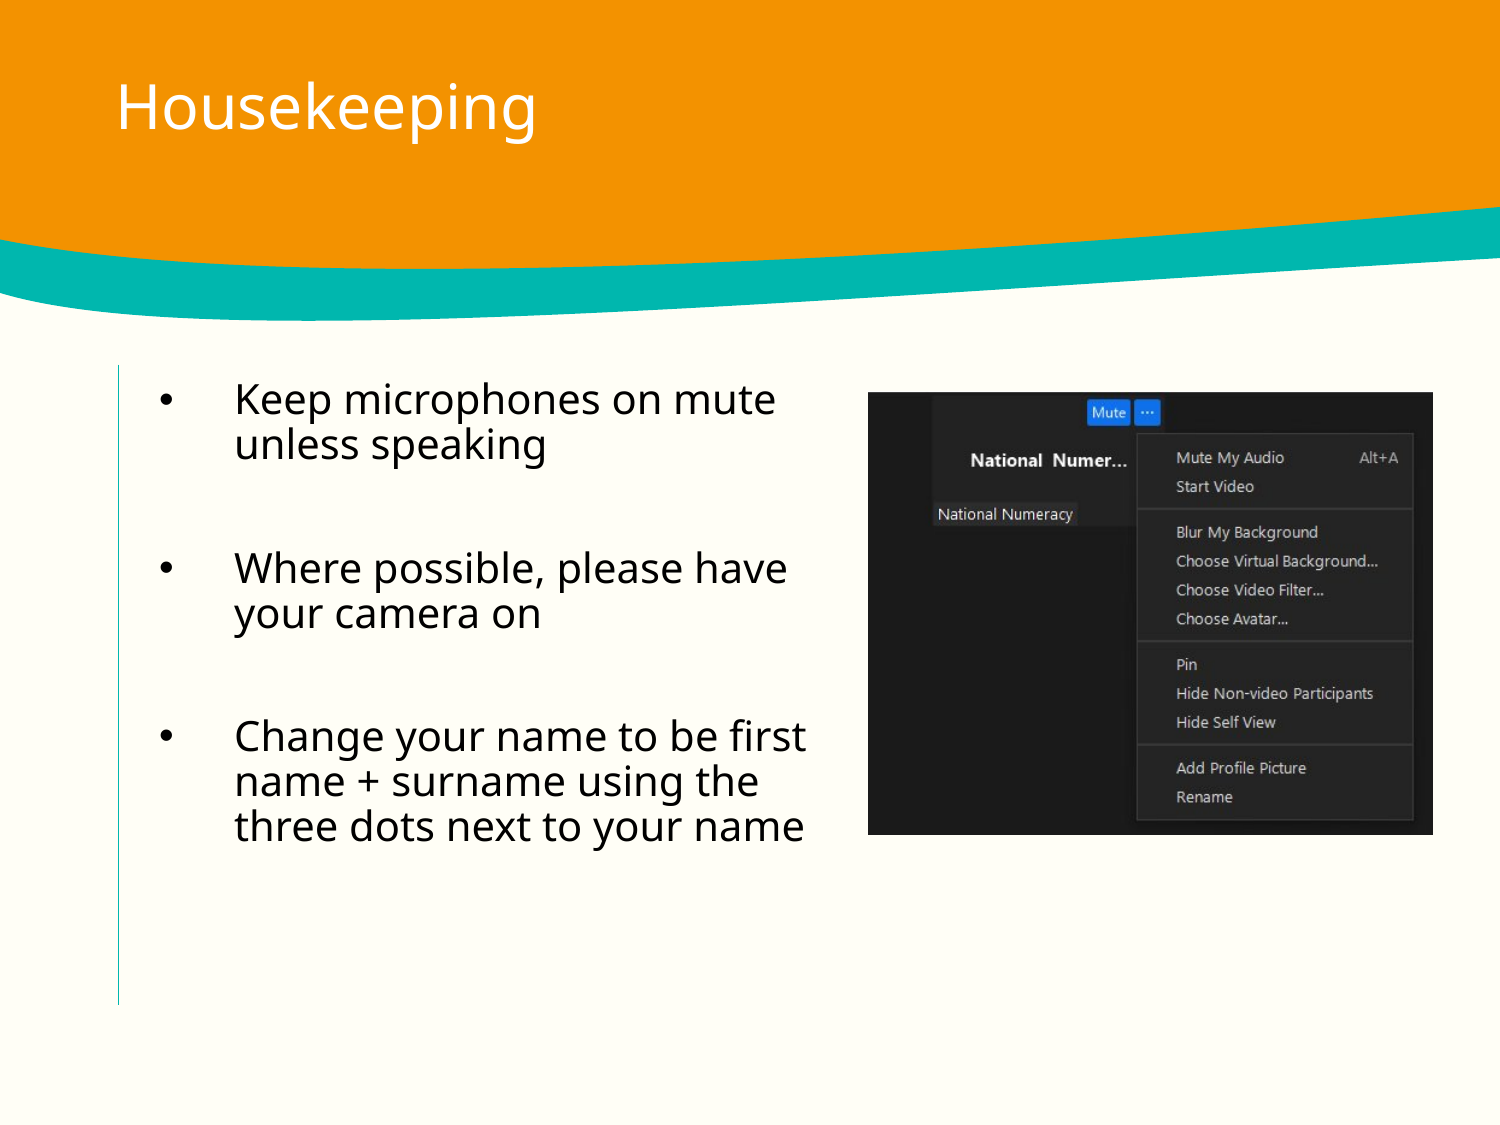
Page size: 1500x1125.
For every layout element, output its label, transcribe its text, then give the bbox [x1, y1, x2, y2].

list Housekeeping [100, 67, 1411, 258]
list Keep microphones on mute unless speaking Where possible, please have your camera on Change your name to be first name + surname using the three dots next to your name [144, 371, 832, 1020]
picture [868, 391, 1433, 835]
